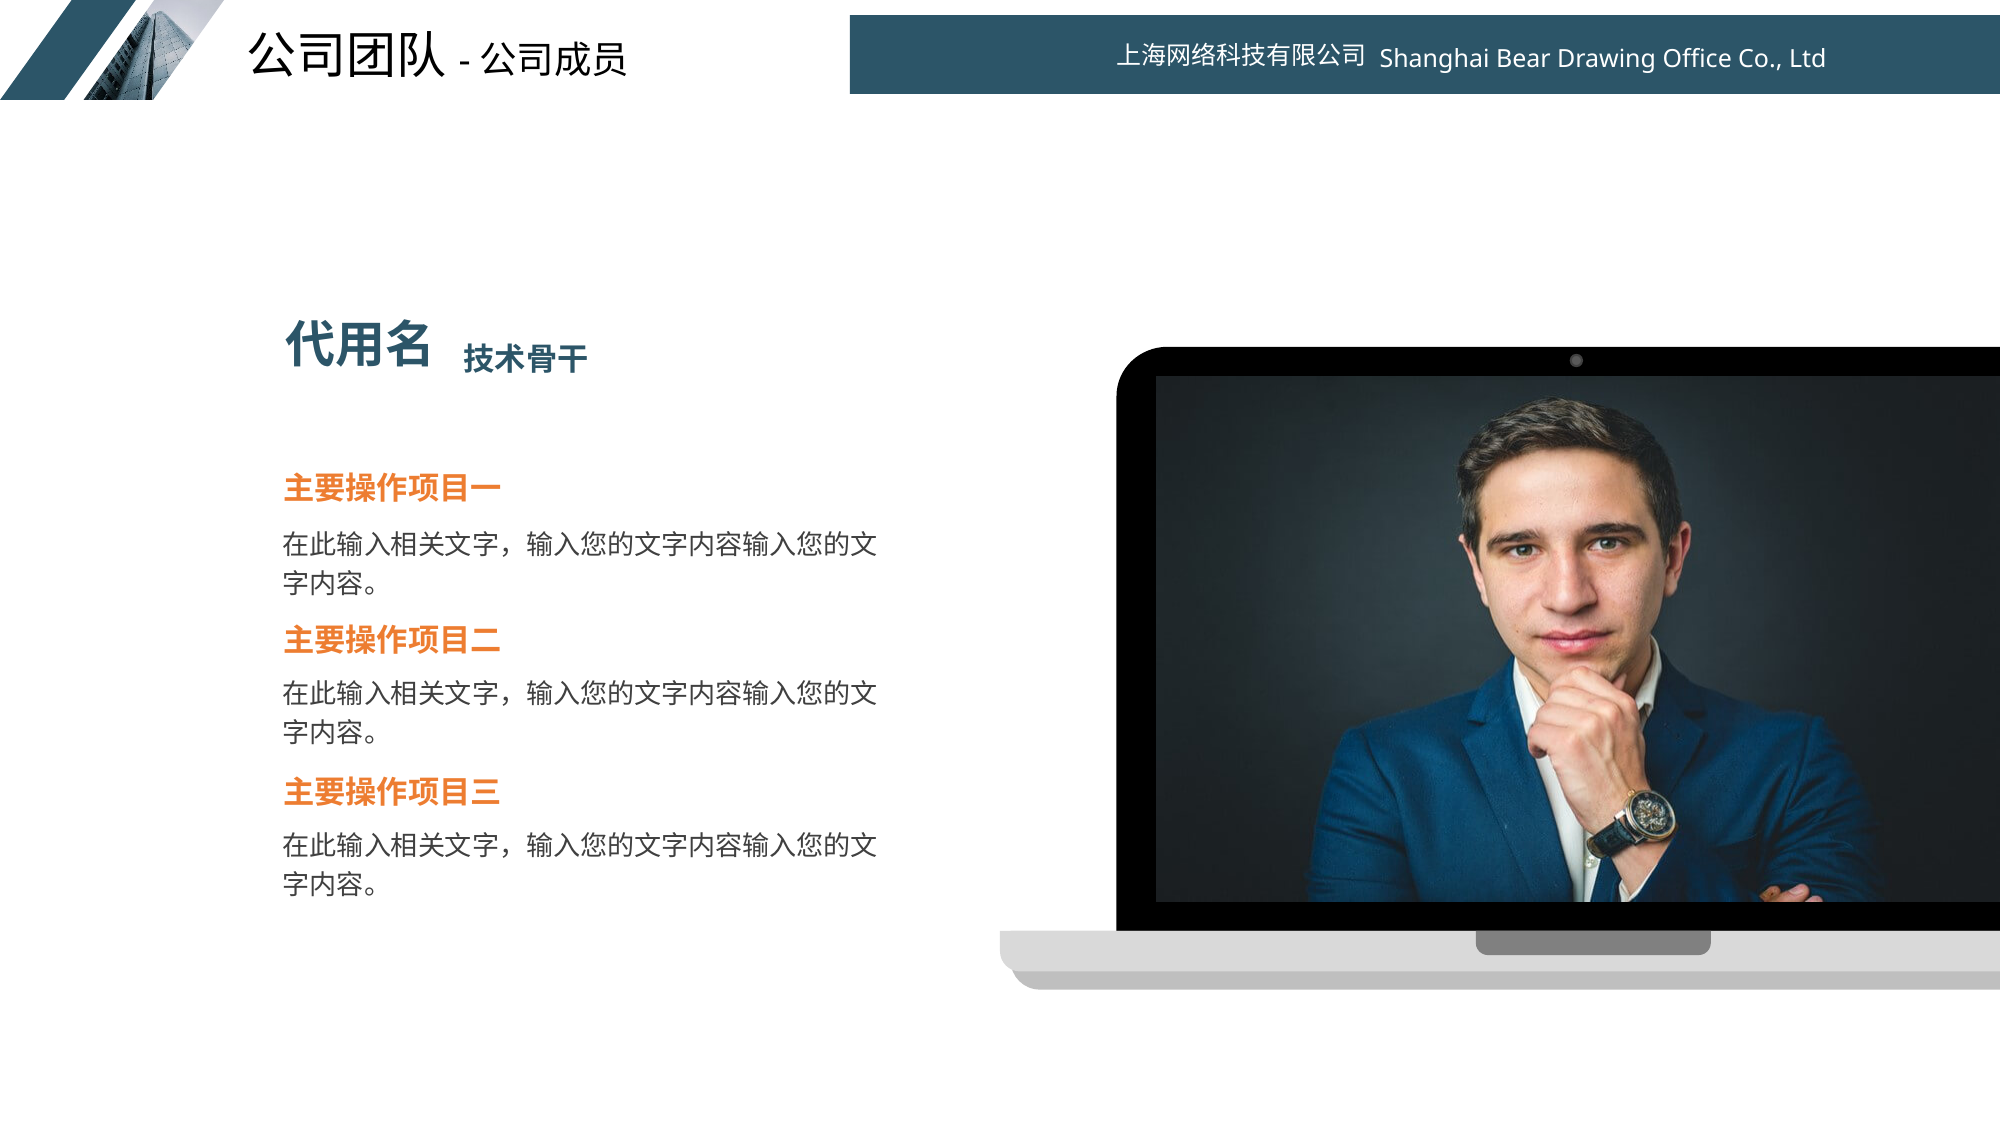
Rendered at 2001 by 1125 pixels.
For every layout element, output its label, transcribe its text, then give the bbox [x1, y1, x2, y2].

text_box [271, 462, 900, 604]
text_box [1115, 345, 2000, 929]
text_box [271, 614, 900, 753]
text_box 技术骨干 [452, 326, 642, 383]
text_box [1474, 929, 1712, 957]
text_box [271, 766, 900, 904]
text_box [1155, 376, 2000, 903]
text_box [1011, 971, 2000, 991]
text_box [0, 0, 900, 100]
text_box 代用名 [274, 307, 492, 379]
text_box [1569, 353, 1584, 368]
text_box [998, 929, 2000, 973]
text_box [900, 15, 2000, 94]
